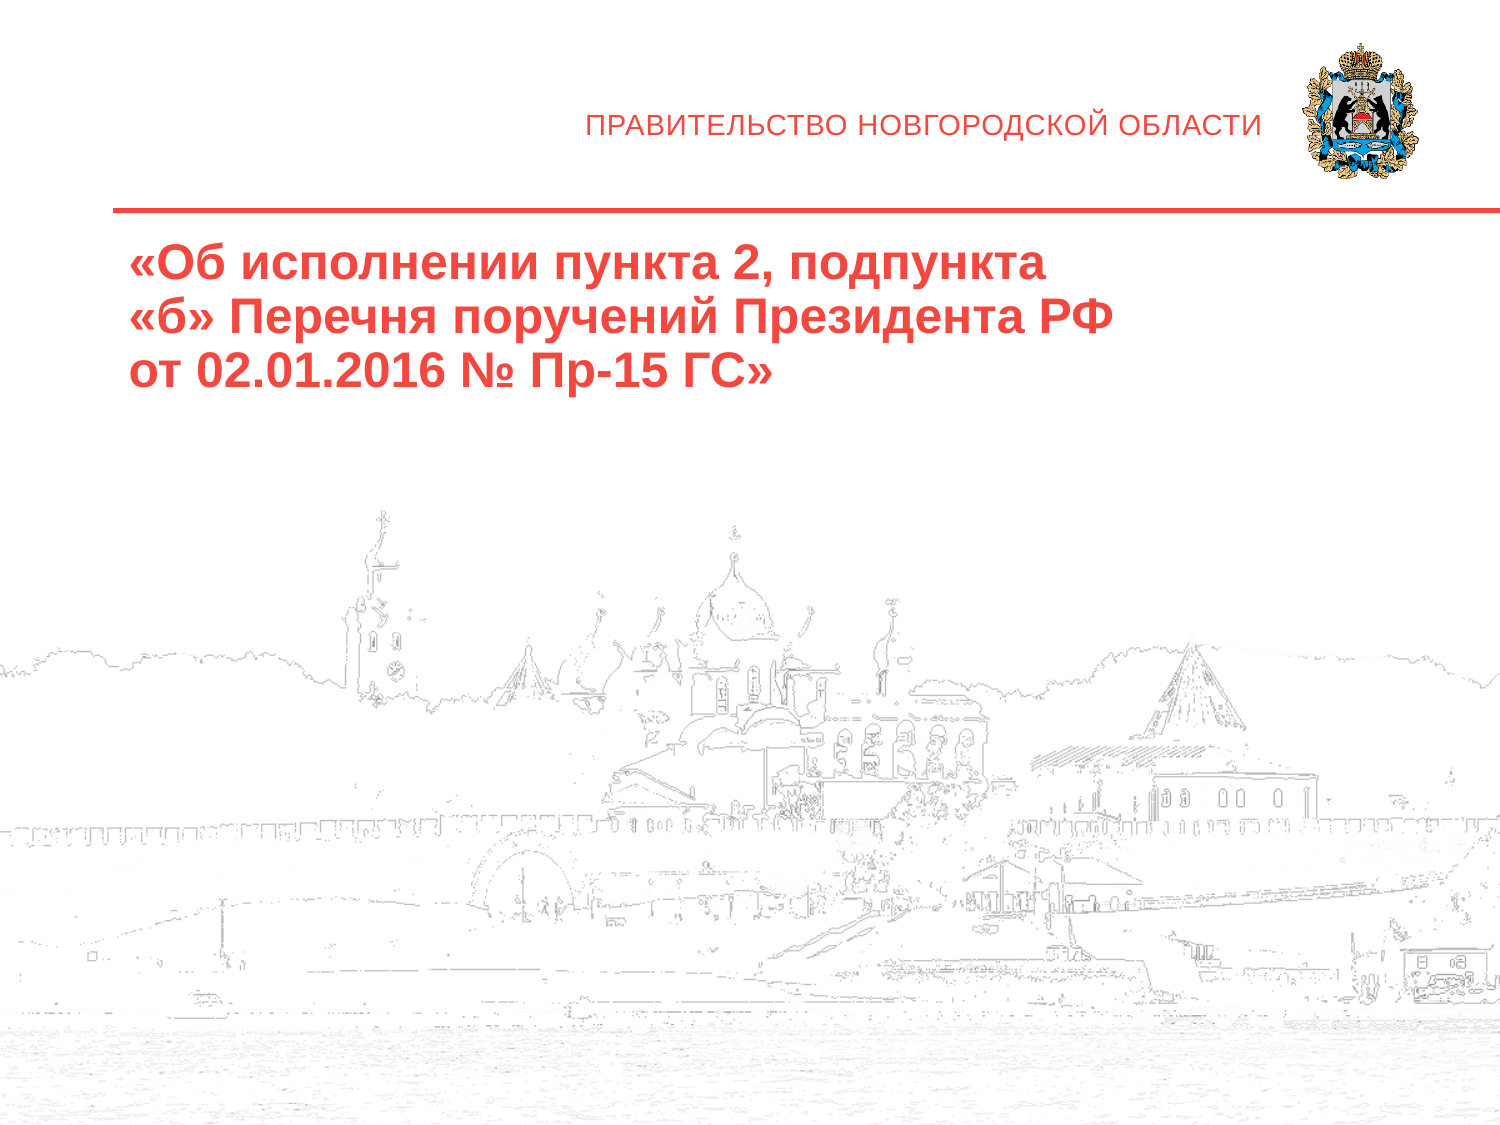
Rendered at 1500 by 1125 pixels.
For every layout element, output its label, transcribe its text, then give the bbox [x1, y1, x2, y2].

text_box ПРАВИТЕЛЬСТВО НОВГОРОДСКОЙ ОБЛАСТИ [570, 102, 1302, 147]
text_box «Об исполнении пункта 2, подпункта «б» Перечня поручений Президента РФ от 02.01.2016 № Пр-15 ГС» [113, 228, 1139, 437]
picture [1302, 43, 1419, 179]
picture [0, 437, 1500, 1125]
